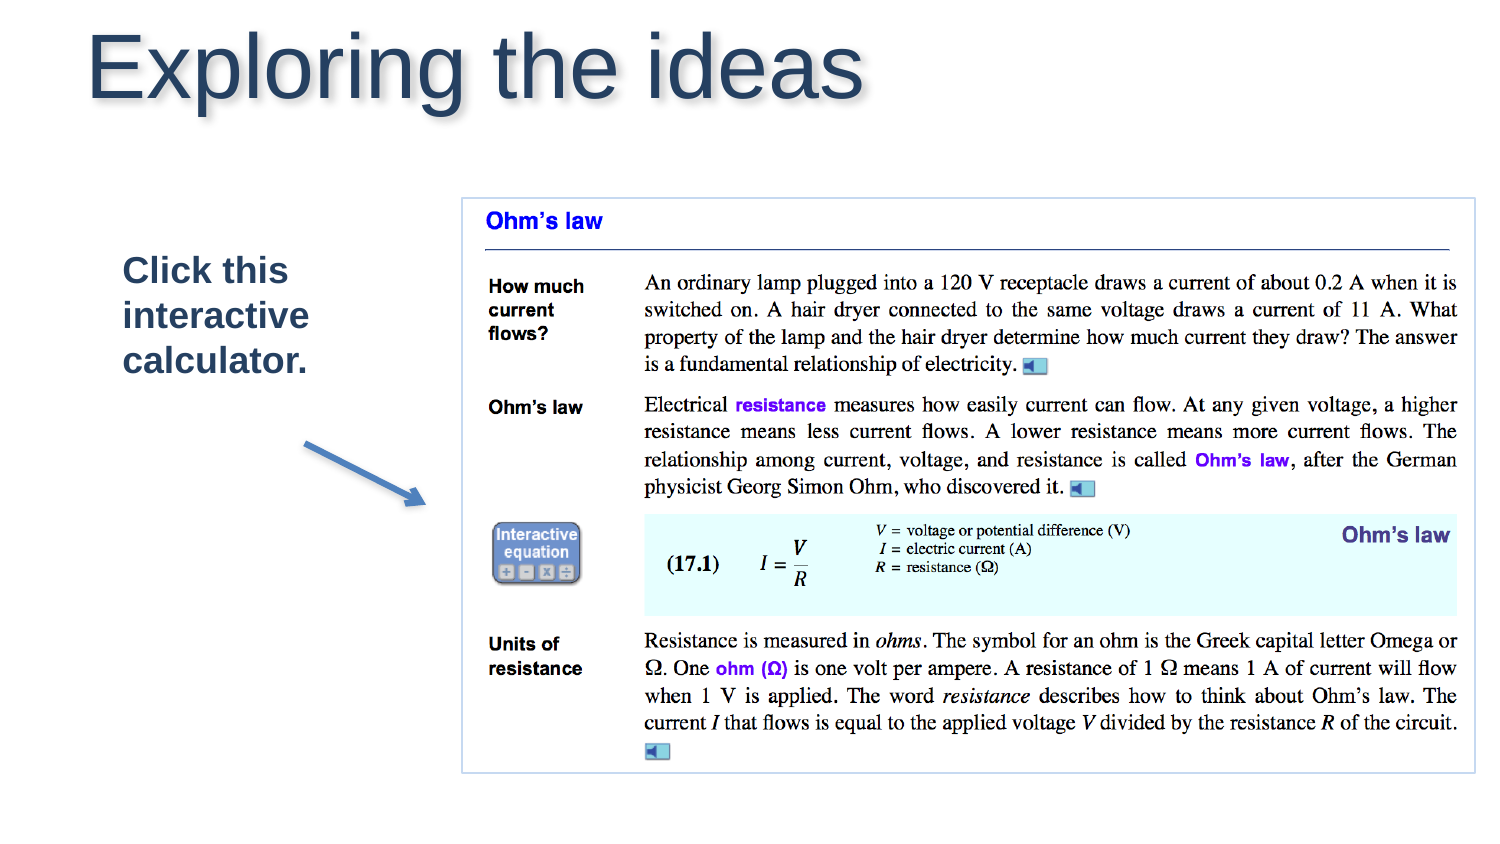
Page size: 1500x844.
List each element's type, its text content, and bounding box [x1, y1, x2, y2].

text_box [304, 442, 427, 505]
text_box Exploring the ideas [70, 0, 1054, 206]
picture [462, 198, 1474, 773]
text_box Click this interactive calculator. [107, 238, 423, 495]
